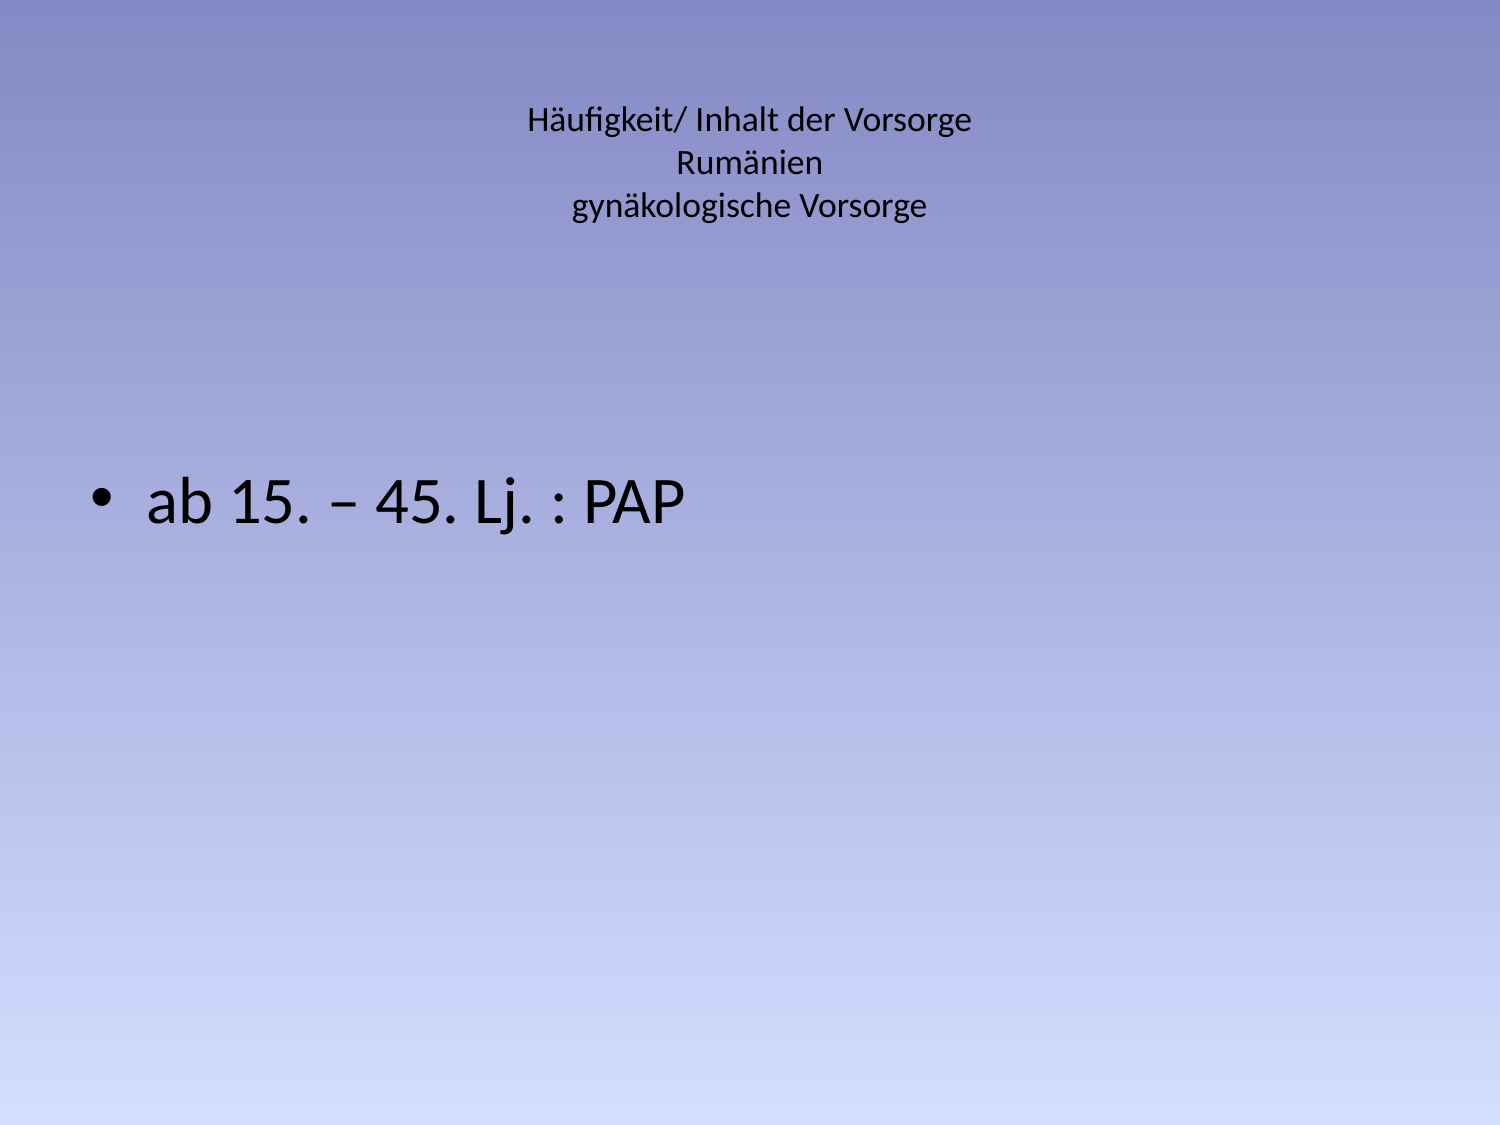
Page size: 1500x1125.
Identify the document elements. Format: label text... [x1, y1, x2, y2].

list ab 15. – 45. Lj. : PAP [75, 262, 1425, 1005]
title Häufigkeit/ Inhalt der Vorsorge Rumänien gynäkologische Vorsorge [75, 45, 1425, 233]
